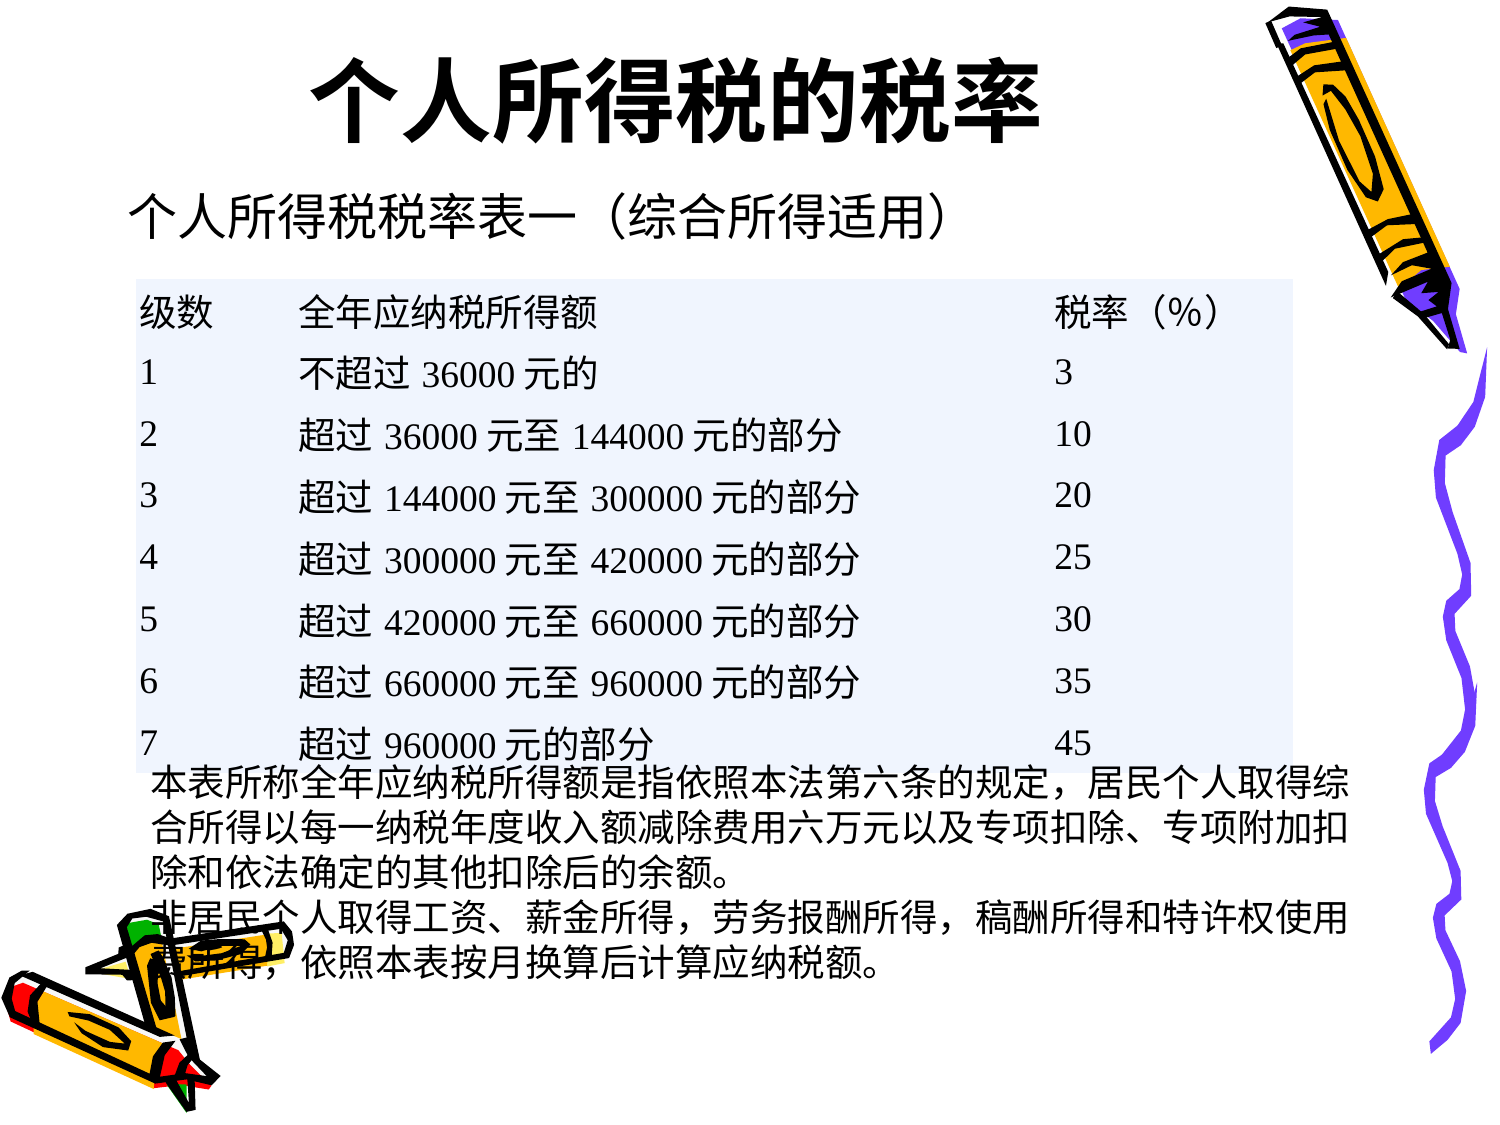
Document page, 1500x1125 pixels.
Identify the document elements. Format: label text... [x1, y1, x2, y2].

table_cell 超过660000元至960000元的部分 [295, 650, 1051, 711]
text_box 本表所称全年应纳税所得额是指依照本法第六条的规定，居民个人取得综合所得以每一纳税年度收入额减除费用六万元以及专项扣除、专项附加扣除和依法确定的其他扣除后的余额。 非居民个人取得工资、薪金所得，劳务报酬所得，稿酬所得和特许权使用费所得，依照本表按月换算后计算应纳税额。 [135, 751, 1399, 1012]
table_header 全年应纳税所得额 [295, 279, 1051, 341]
table_cell 不超过36000元的 [295, 341, 1051, 402]
table_cell 35 [1051, 650, 1293, 711]
table_cell 30 [1051, 588, 1293, 650]
table_header 税率（％） [1051, 279, 1293, 341]
table_cell 45 [1051, 711, 1293, 751]
table_cell 3 [136, 464, 295, 526]
table_cell 超过420000元至660000元的部分 [295, 588, 1051, 650]
table_cell 6 [136, 650, 295, 711]
table_cell 超过300000元至420000元的部分 [295, 526, 1051, 588]
table_cell 1 [136, 341, 295, 402]
table_cell 25 [1051, 526, 1293, 588]
list 个人所得税税率表一（综合所得适用） [112, 184, 1376, 256]
table_cell 2 [136, 402, 295, 464]
table_cell 超过960000元的部分 [295, 711, 1051, 751]
table_cell 5 [136, 588, 295, 650]
table_cell 3 [1051, 341, 1293, 402]
title 个人所得税的税率 [112, 24, 1240, 162]
table_cell 7 [136, 711, 295, 751]
table_cell 超过144000元至300000元的部分 [295, 464, 1051, 526]
table_header 级数 [136, 279, 295, 341]
table_cell 20 [1051, 464, 1293, 526]
table_cell 4 [136, 526, 295, 588]
table_cell 超过36000元至144000元的部分 [295, 402, 1051, 464]
table_cell 10 [1051, 402, 1293, 464]
